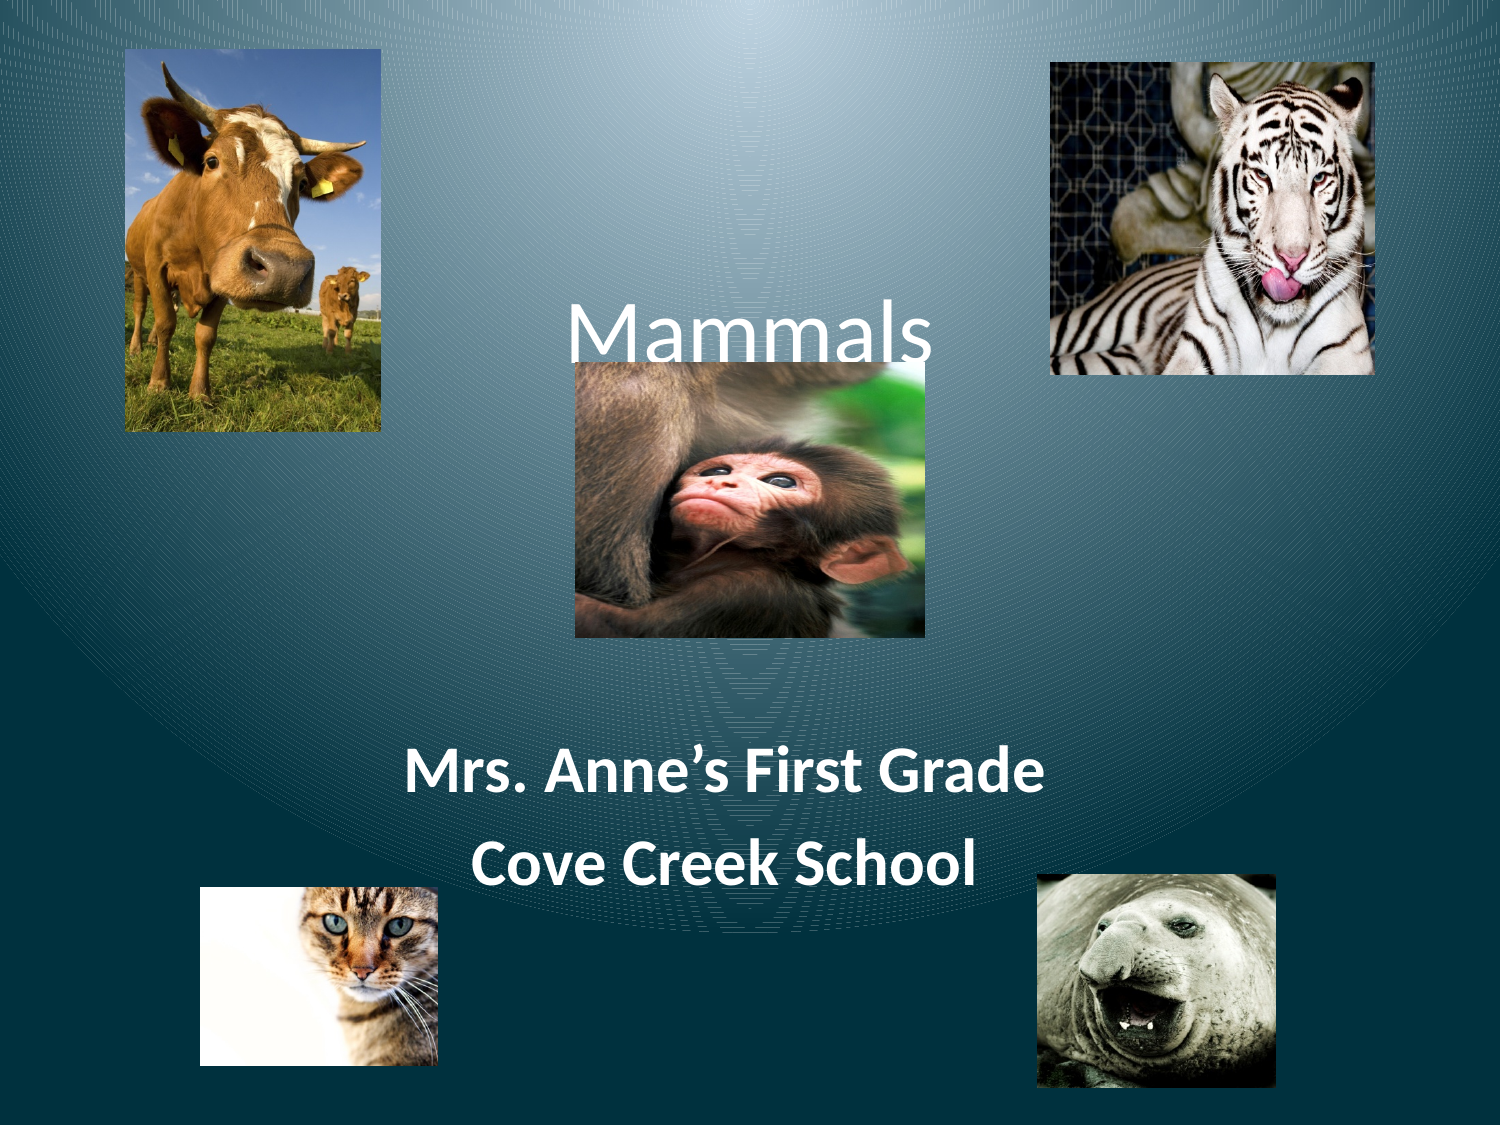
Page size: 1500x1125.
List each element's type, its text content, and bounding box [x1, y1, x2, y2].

picture [124, 49, 381, 433]
picture [201, 888, 437, 1065]
picture [574, 362, 926, 638]
subtitle Mrs. Anne’s First Grade Cove Creek School [200, 624, 1250, 1088]
picture [1038, 875, 1275, 1087]
title Mammals [112, 62, 1388, 591]
picture [1049, 62, 1376, 376]
